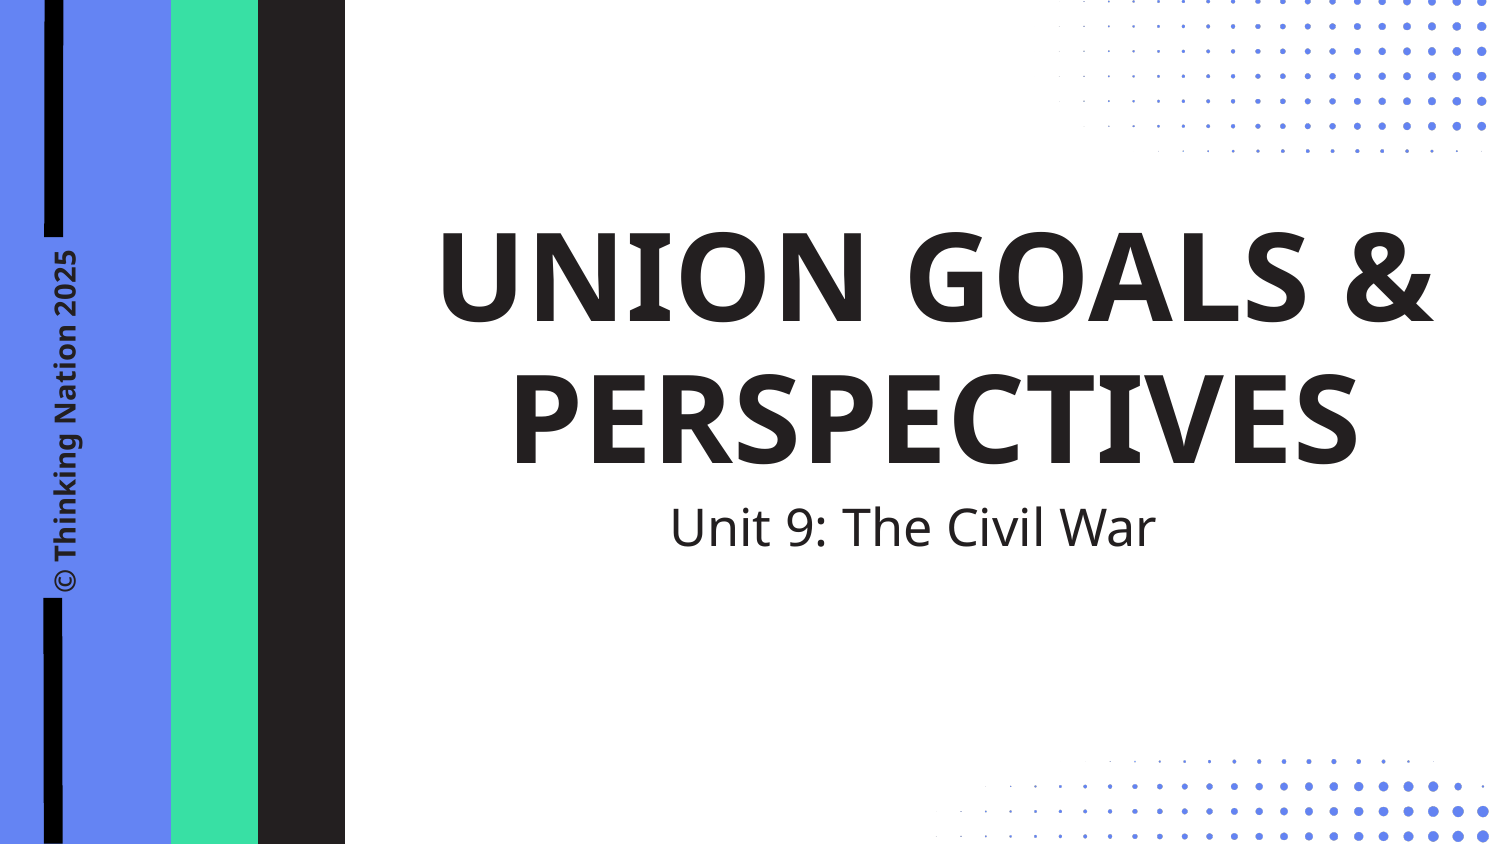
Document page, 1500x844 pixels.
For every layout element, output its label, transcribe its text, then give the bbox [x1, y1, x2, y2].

text_box [911, 759, 1500, 844]
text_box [0, 0, 346, 844]
text_box [1034, 0, 1500, 153]
text_box Unit 9: The Civil War [395, 493, 1432, 557]
text_box UNION GOALS & PERSPECTIVES [356, 208, 1500, 492]
